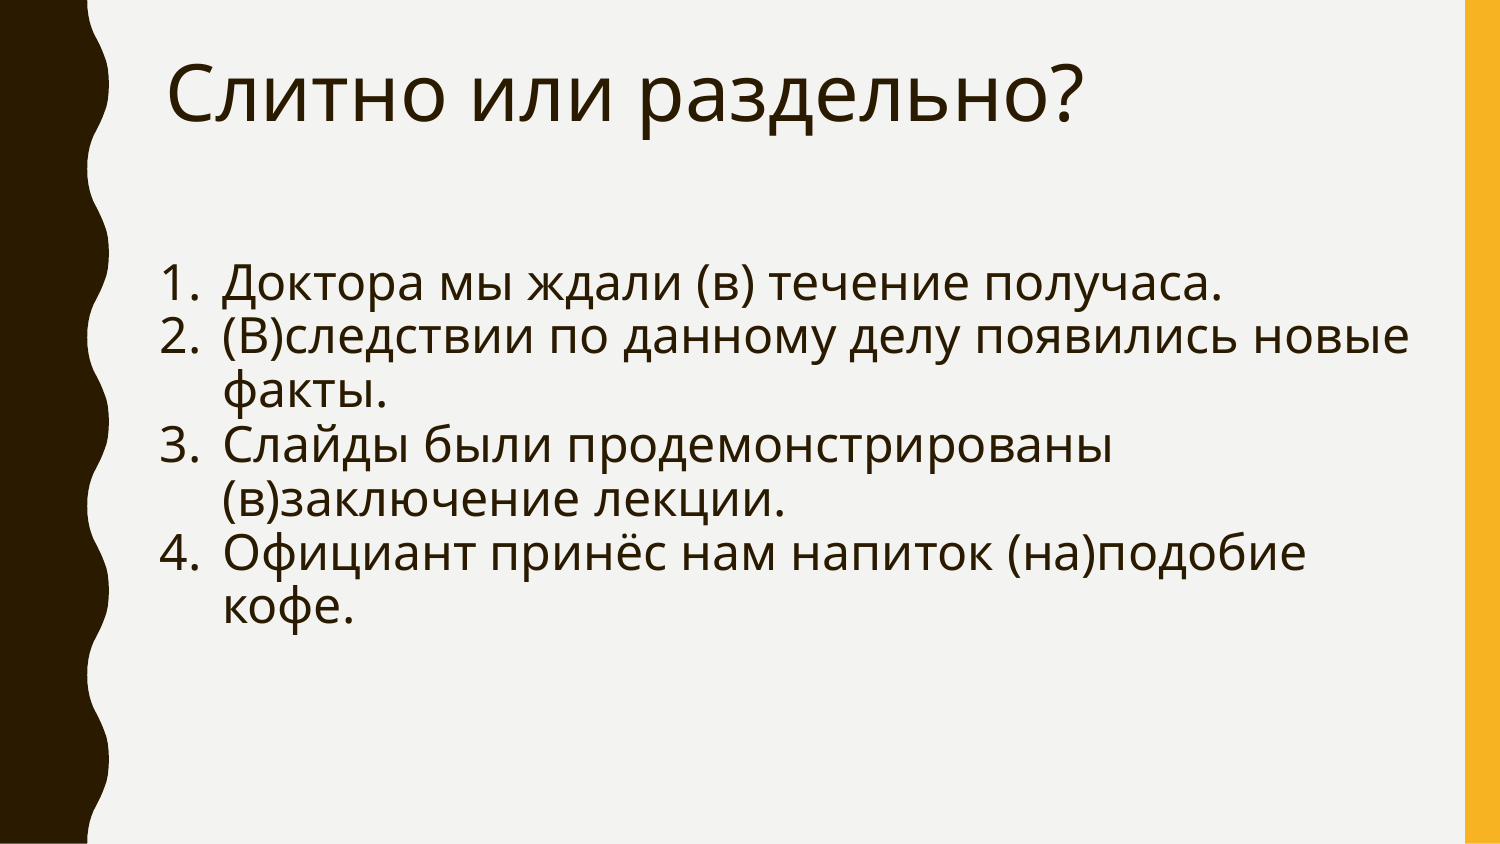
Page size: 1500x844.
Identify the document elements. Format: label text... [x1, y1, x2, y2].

title Слитно или раздельно? [154, 47, 1407, 231]
text_box Доктора мы ждали (в) течение получаса. (В)следствии по данному делу появились новые факты. Слайды были продемонстрированы (в)заключение лекции. Официант принёс нам напиток (на)подобие кофе. [132, 241, 1430, 710]
